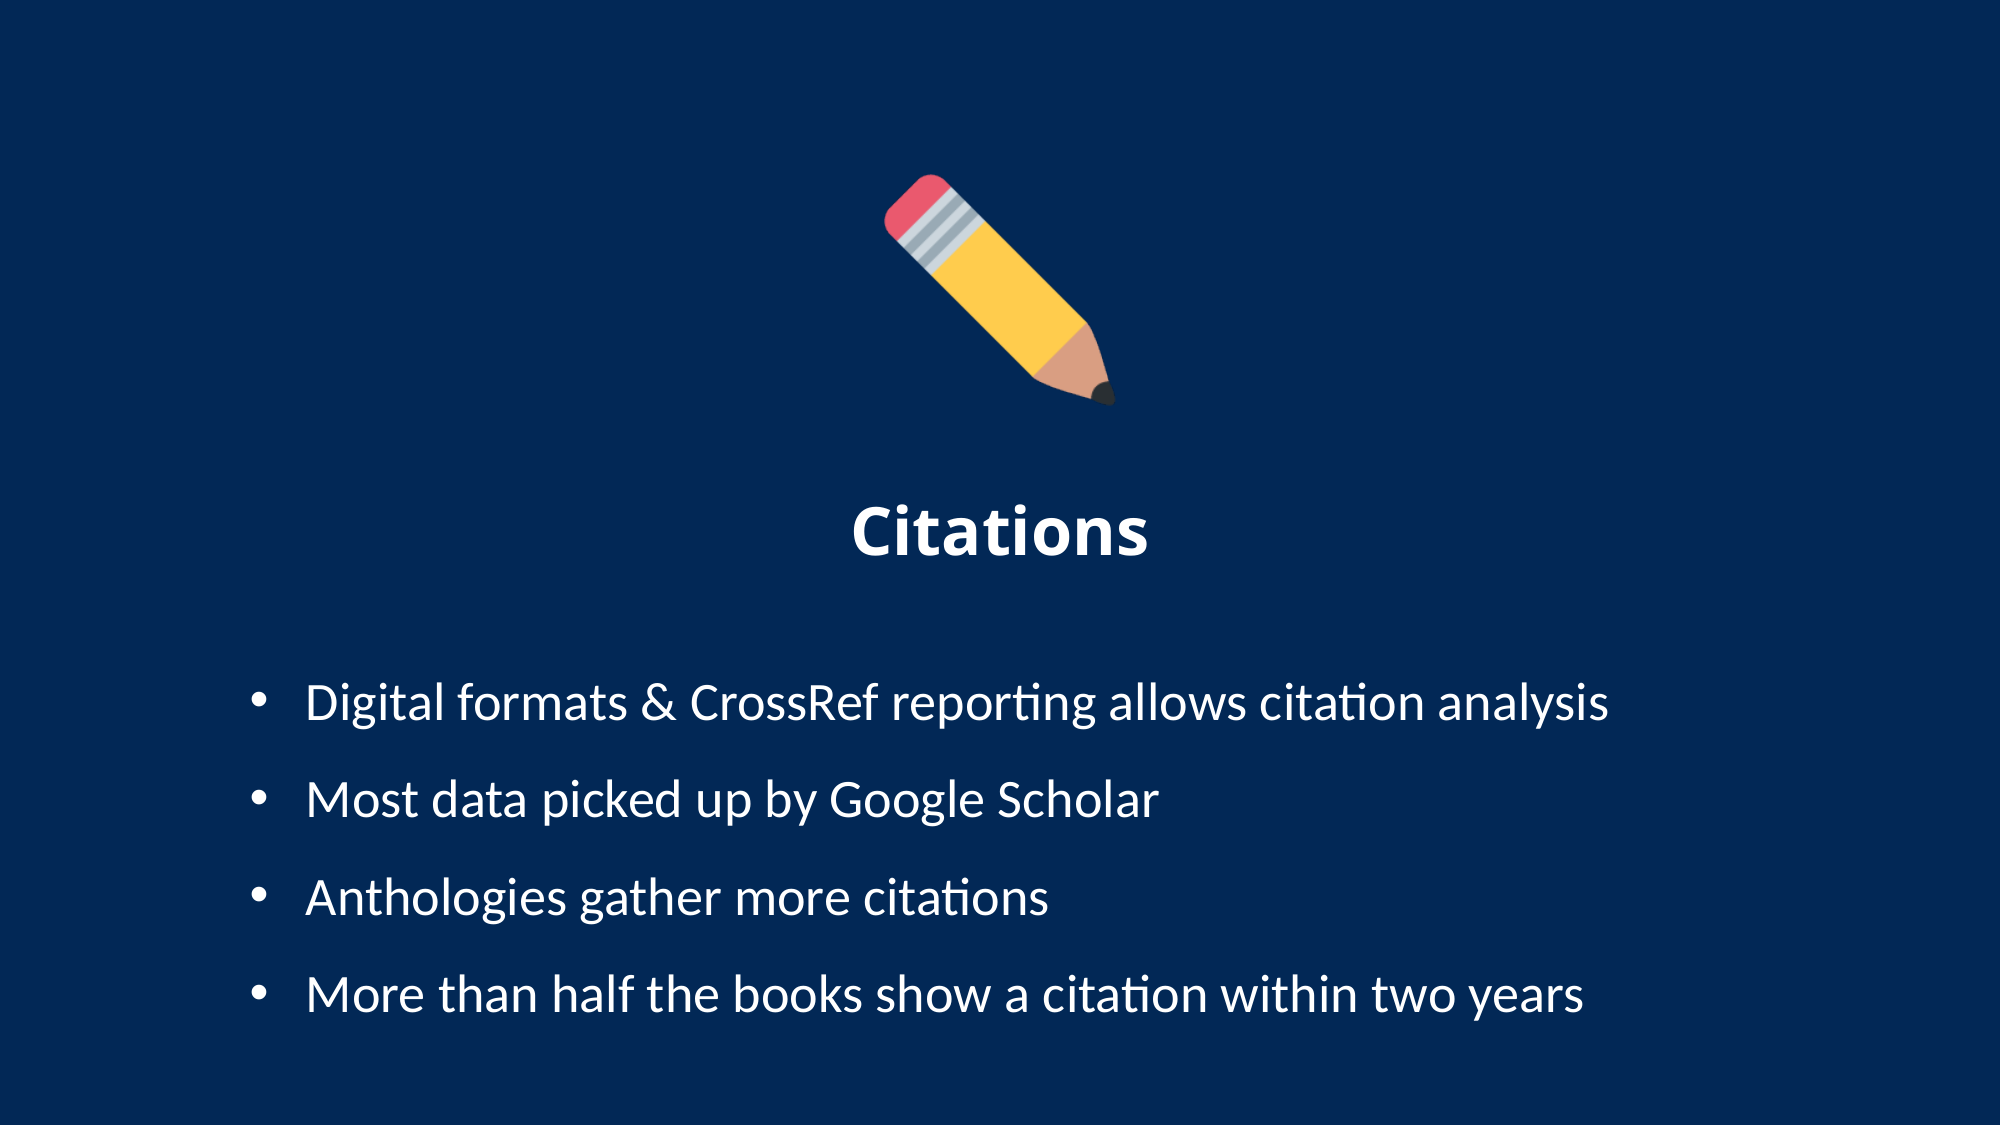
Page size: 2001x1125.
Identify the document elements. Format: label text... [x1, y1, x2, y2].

text_box Digital formats & CrossRef reporting allows citation analysis Most data picked up by Google Scholar Anthologies gather more citations More than half the books show a citation within two years [234, 626, 1766, 1031]
picture [884, 174, 1116, 406]
text_box Citations [0, 481, 2000, 576]
